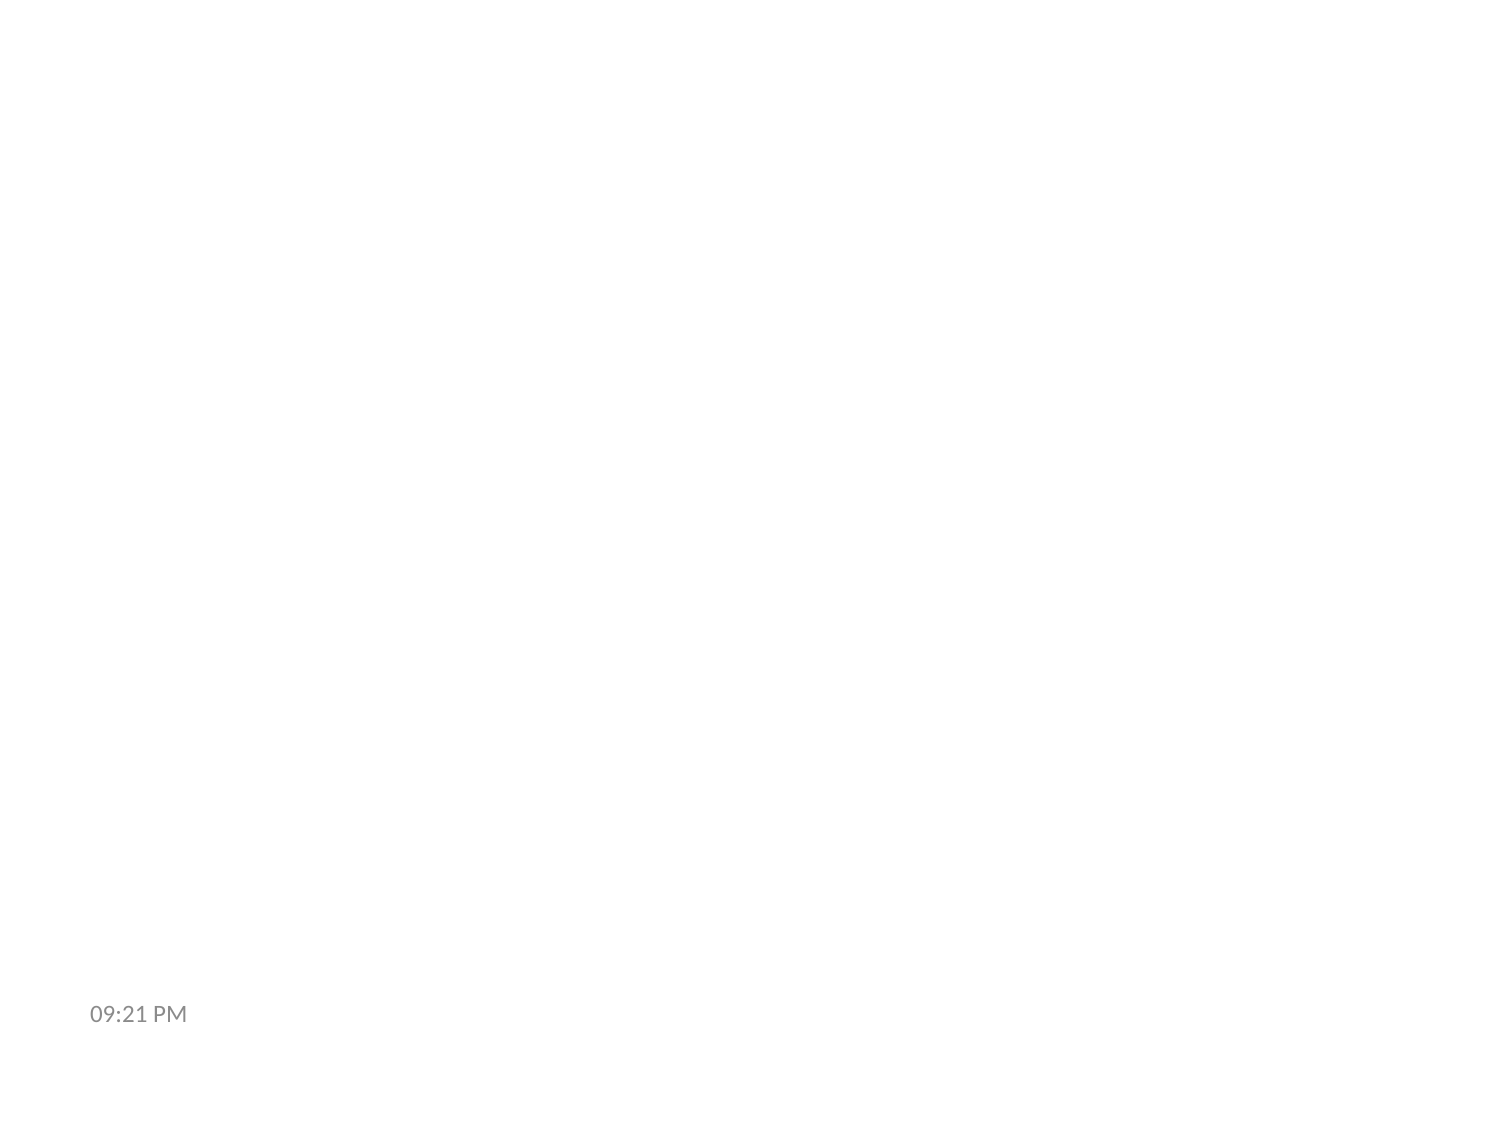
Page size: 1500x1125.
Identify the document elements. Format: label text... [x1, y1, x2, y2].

text_box 3:35 PM [75, 982, 425, 1043]
